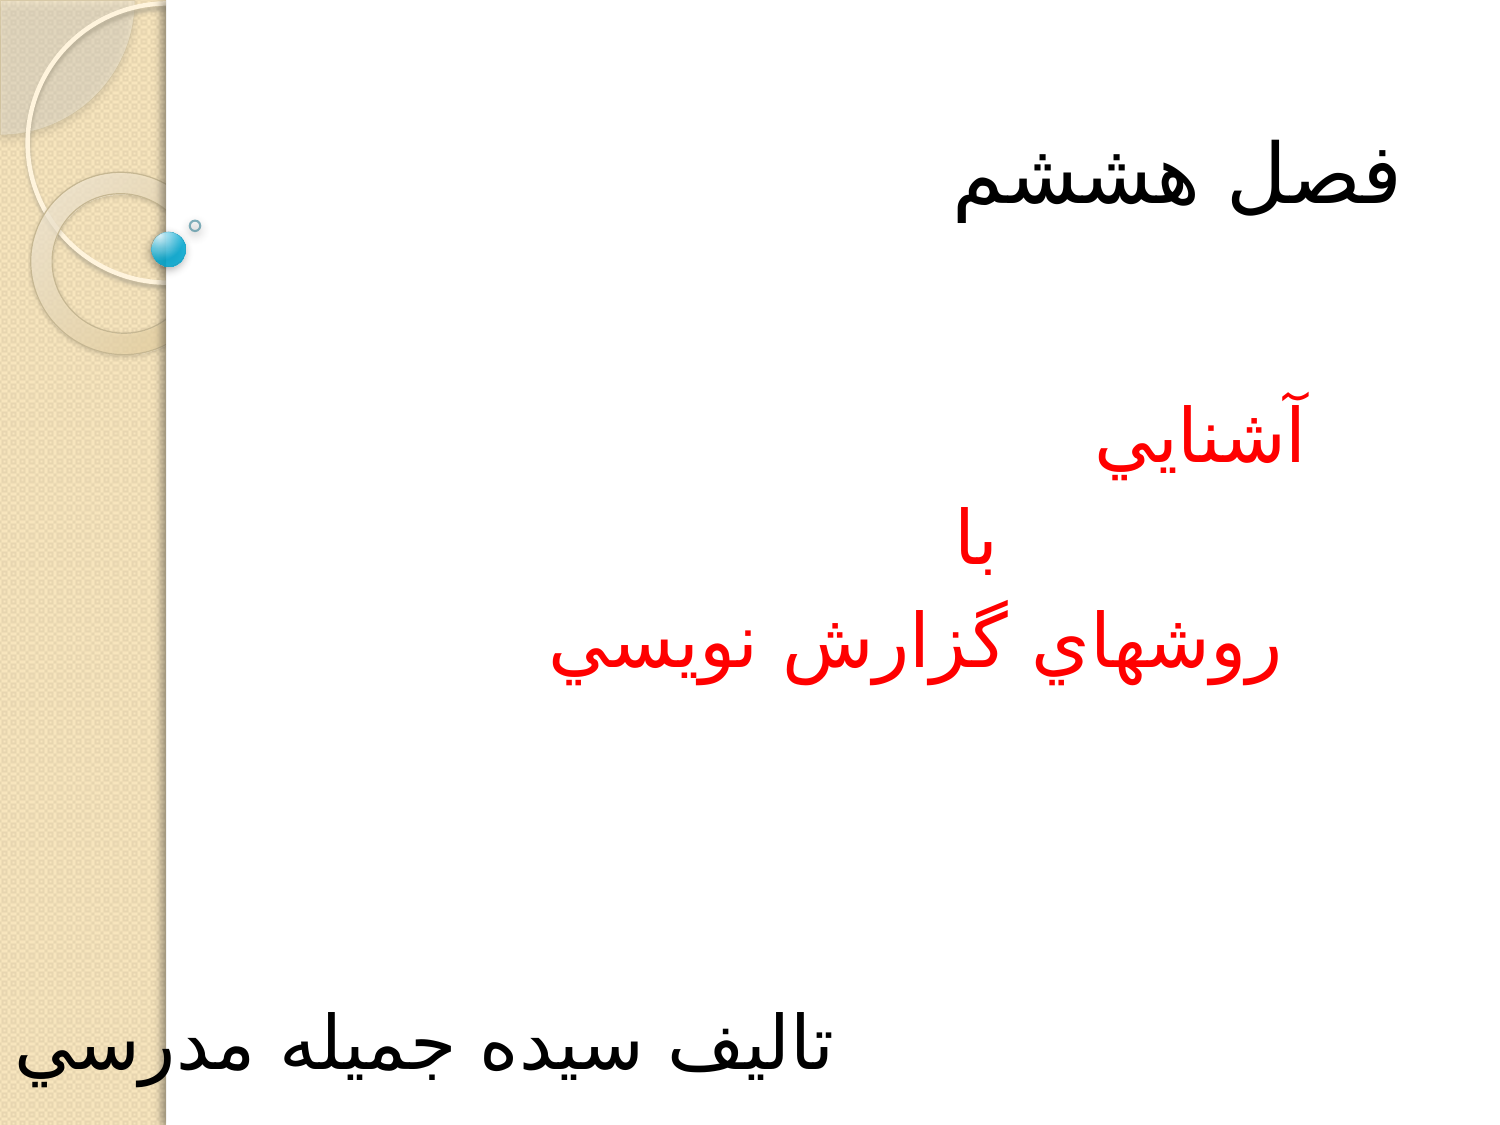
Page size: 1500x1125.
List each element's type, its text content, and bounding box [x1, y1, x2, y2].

text_box تاليف سيده جميله مدرسي [0, 987, 914, 1093]
subtitle آشنايي با روشهاي گزارش نويسي [262, 387, 1350, 863]
text_box فصل هششم [911, 112, 1444, 228]
